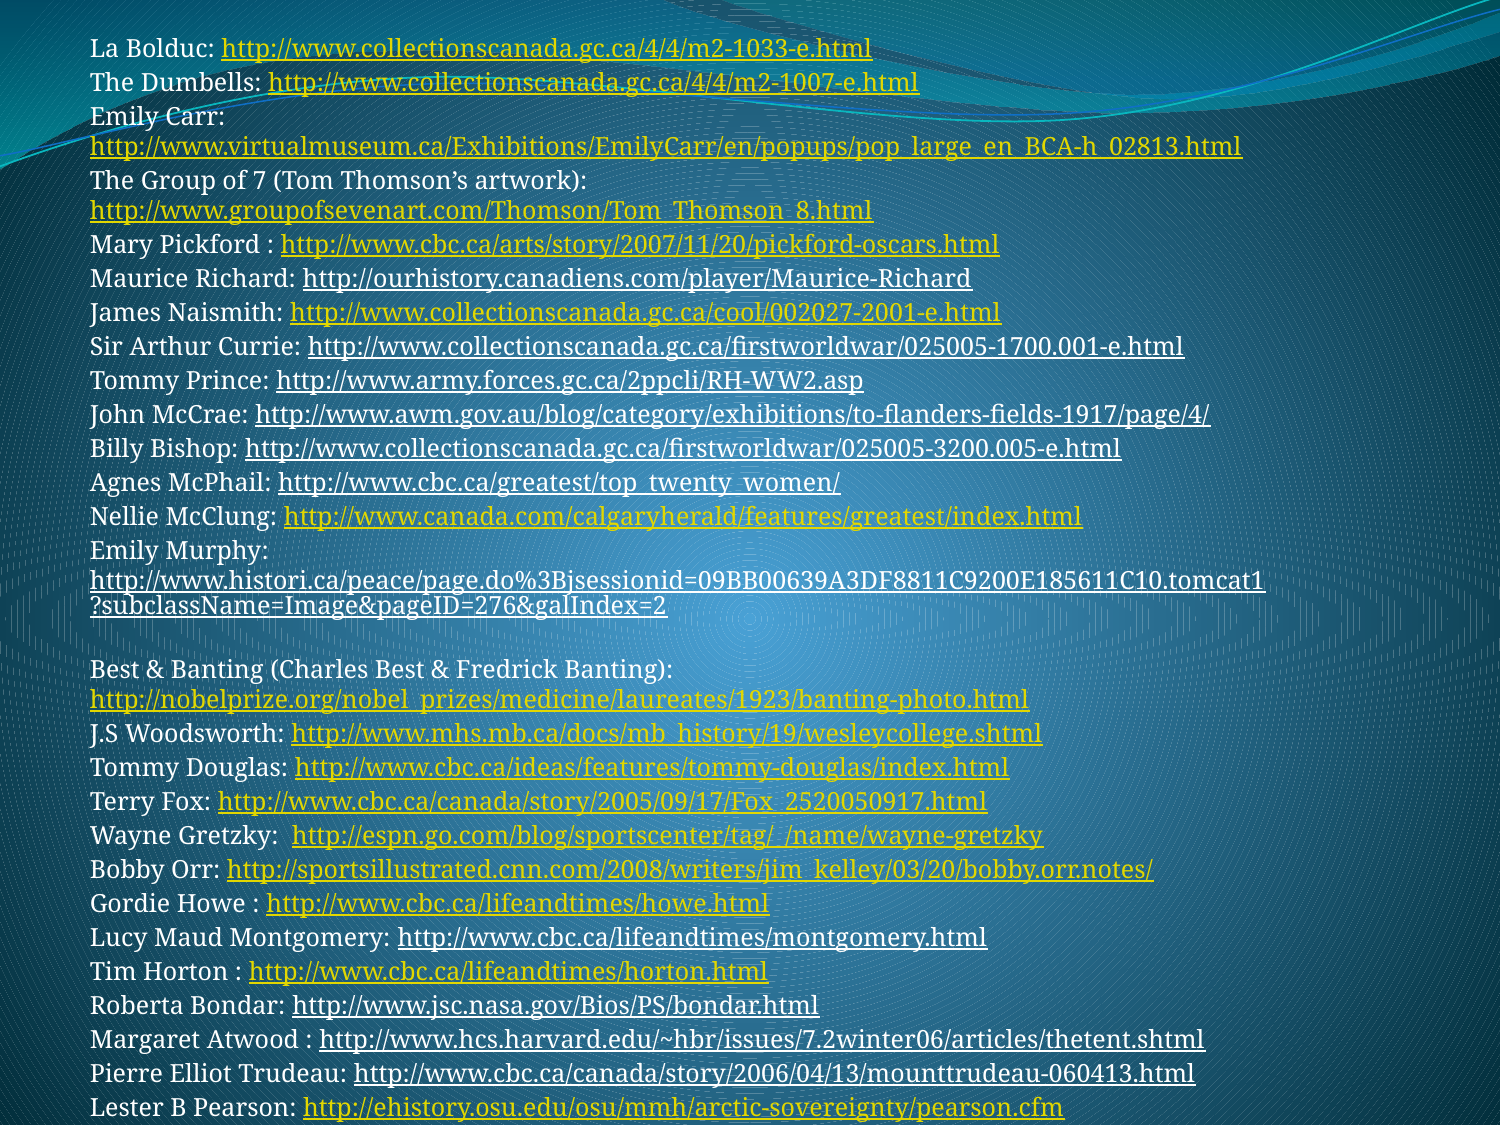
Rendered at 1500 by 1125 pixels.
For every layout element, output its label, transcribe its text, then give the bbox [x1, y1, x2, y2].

text_box La Bolduc: http://www.collectionscanada.gc.ca/4/4/m2-1033-e.html The Dumbells: http://www.collectionscanada.gc.ca/4/4/m2-1007-e.html Emily Carr: http://www.virtualmuseum.ca/Exhibitions/EmilyCarr/en/popups/pop_large_en_BCA-h_02813.html The Group of 7 (Tom Thomson’s artwork): http://www.groupofsevenart.com/Thomson/Tom_Thomson_8.html Mary Pickford : http://www.cbc.ca/arts/story/2007/11/20/pickford-oscars.html Maurice Richard: http://ourhistory.canadiens.com/player/Maurice-Richard James Naismith: http://www.collectionscanada.gc.ca/cool/002027-2001-e.html Sir Arthur Currie: http://www.collectionscanada.gc.ca/firstworldwar/025005-1700.001-e.html Tommy Prince: http://www.army.forces.gc.ca/2ppcli/RH-WW2.asp John McCrae: http://www.awm.gov.au/blog/category/exhibitions/to-flanders-fields-1917/page/4/ Billy Bishop: http://www.collectionscanada.gc.ca/firstworldwar/025005-3200.005-e.html Agnes McPhail: http://www.cbc.ca/greatest/top_twenty_women/ Nellie McClung: http://www.canada.com/calgaryherald/features/greatest/index.html Emily Murphy: http://www.histori.ca/peace/page.do%3Bjsessionid=09BB00639A3DF8811C9200E185611C10.tomcat1?subclassName=Image&pageID=276&galIndex=2 Best & Banting (Charles Best & Fredrick Banting): http://nobelprize.org/nobel_prizes/medicine/laureates/1923/banting-photo.html J.S Woodsworth: http://www.mhs.mb.ca/docs/mb_history/19/wesleycollege.shtml Tommy Douglas: http://www.cbc.ca/ideas/features/tommy-douglas/index.html Terry Fox: http://www.cbc.ca/canada/story/2005/09/17/Fox_2520050917.html Wayne Gretzky: http://espn.go.com/blog/sportscenter/tag/_/name/wayne-gretzky Bobby Orr: http://sportsillustrated.cnn.com/2008/writers/jim_kelley/03/20/bobby.orr.notes/ Gordie Howe : http://www.cbc.ca/lifeandtimes/howe.html Lucy Maud Montgomery: http://www.cbc.ca/lifeandtimes/montgomery.html Tim Horton : http://www.cbc.ca/lifeandtimes/horton.html Roberta Bondar: http://www.jsc.nasa.gov/Bios/PS/bondar.html Margaret Atwood : http://www.hcs.harvard.edu/~hbr/issues/7.2winter06/articles/thetent.shtml Pierre Elliot Trudeau: http://www.cbc.ca/canada/story/2006/04/13/mounttrudeau-060413.html Lester B Pearson: http://ehistory.osu.edu/osu/mmh/arctic-sovereignty/pearson.cfm William Lyon Mackenzie King: http://www.cbc.ca/canada/story/2008/08/27/f-election-process.html Fanny (Bobbie) Rosenfeld: http://www.collectionscanada.gc.ca/women/002026-236-e.html Oscar Peterson: http://www.abc.net.au/news/stories/2007/12/25/2127120.htm Shania Twain: http://www.cmt.com/pictures/2008-cma-awards-sleek-and-sexy/1599246/3382134/photo.jhtml [74, 24, 1288, 1125]
